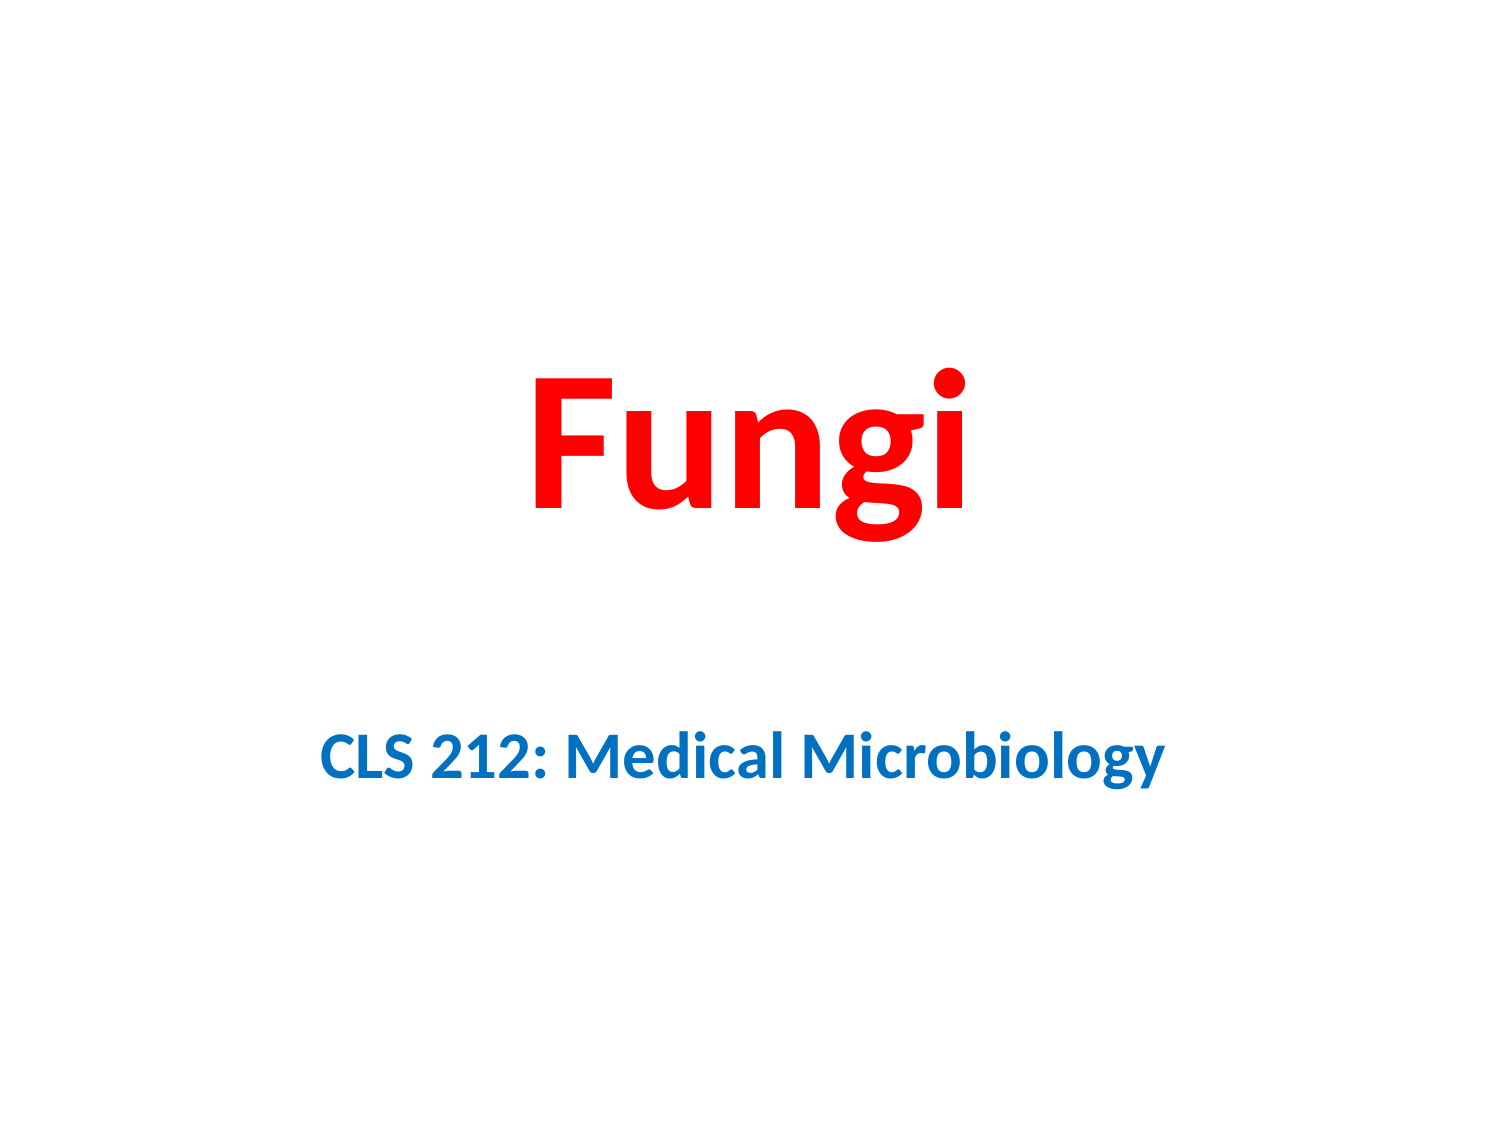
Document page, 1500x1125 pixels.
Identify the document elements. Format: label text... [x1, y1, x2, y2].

subtitle CLS 212: Medical Microbiology [218, 704, 1269, 992]
title Fungi [112, 267, 1388, 591]
